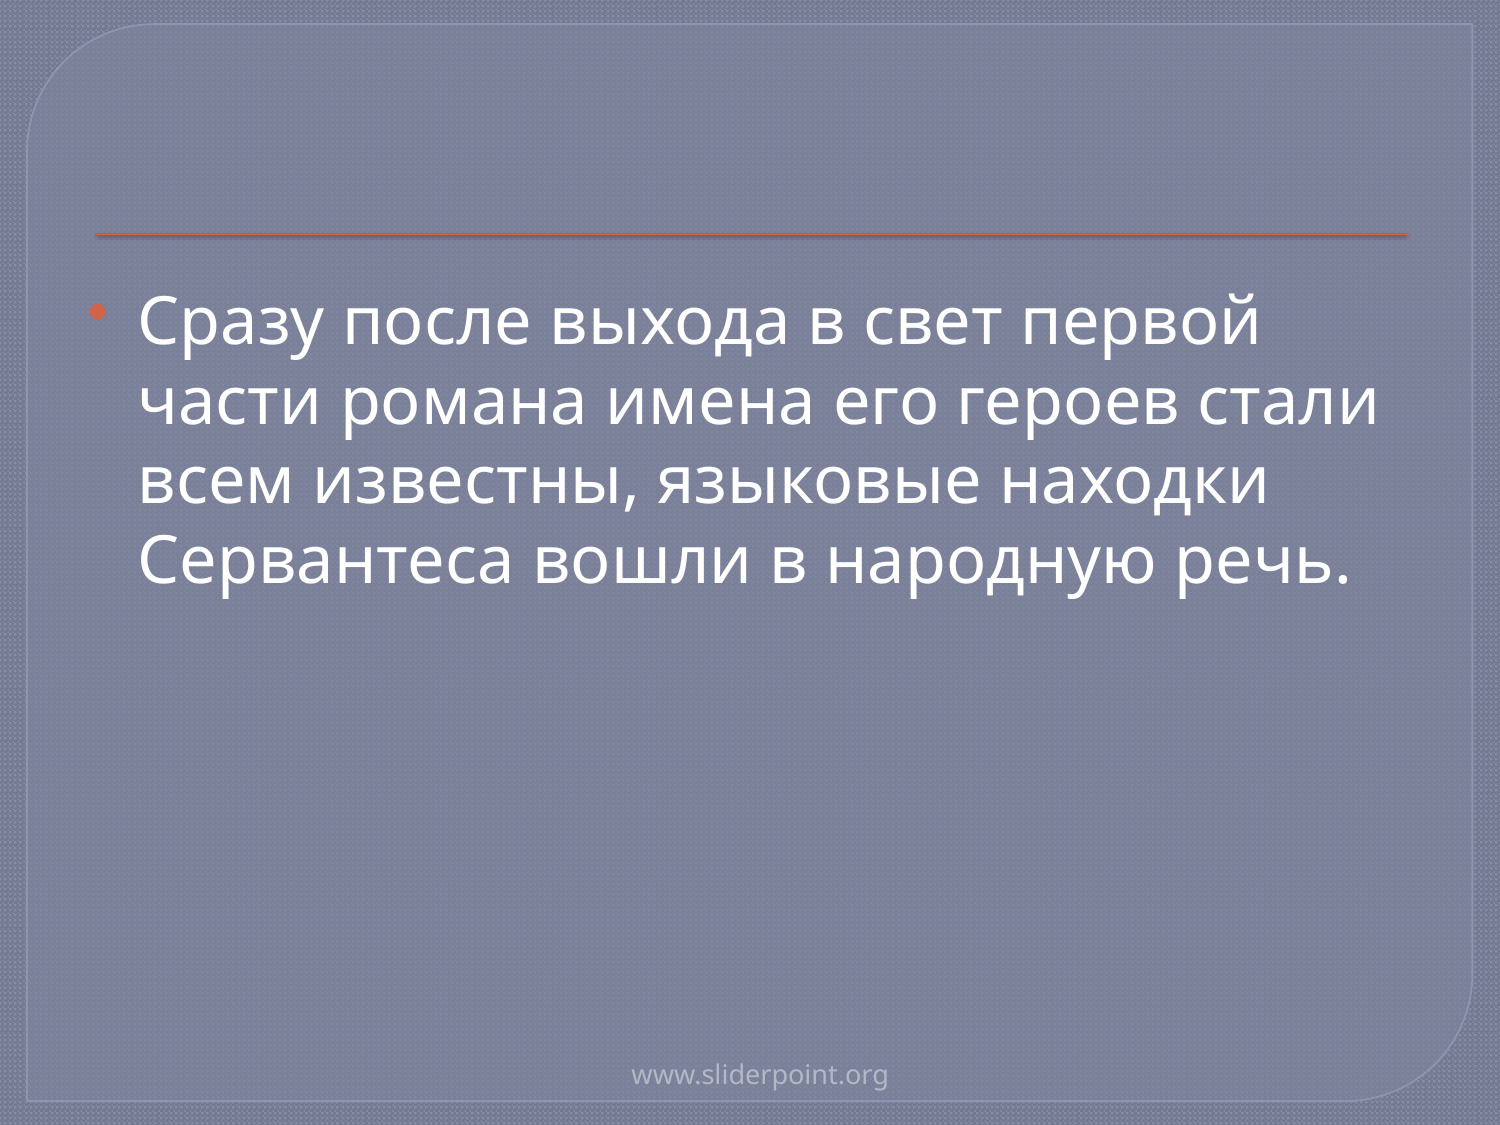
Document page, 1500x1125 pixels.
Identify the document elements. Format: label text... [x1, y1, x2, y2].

footer www.sliderpoint.org [212, 1050, 904, 1095]
list Сразу после выхода в свет первой части романа имена его героев стали всем известны, языковые находки Сервантеса вошли в народную речь. [75, 270, 1425, 1013]
